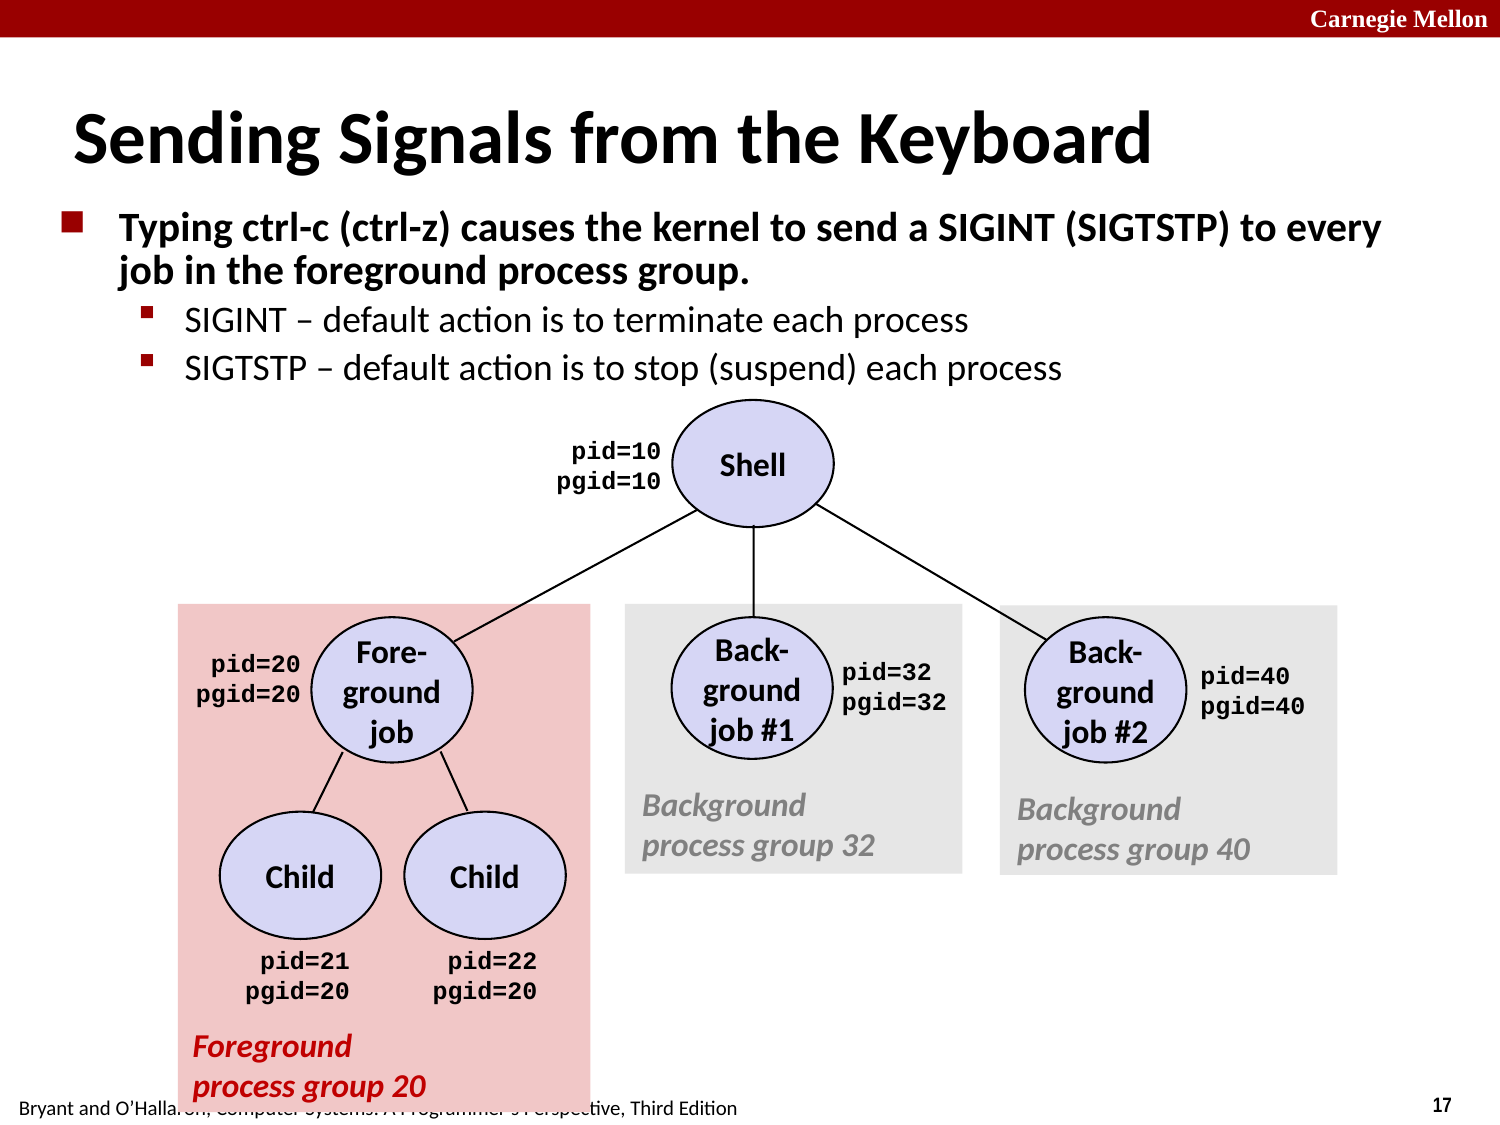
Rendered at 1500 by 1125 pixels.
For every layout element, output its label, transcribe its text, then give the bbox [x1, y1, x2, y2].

text_box Background process group 32 [627, 775, 890, 871]
text_box pid=40 pgid=40 [1185, 652, 1321, 728]
title Sending Signals from the Keyboard [58, 71, 1305, 197]
text_box pid=32 pgid=32 [827, 648, 962, 723]
text_box Child [219, 811, 382, 937]
text_box Shell [677, 399, 834, 528]
text_box Background process group 40 [1002, 779, 1265, 875]
text_box pid=10 pgid=10 [541, 427, 677, 502]
text_box pid=22 pgid=20 [417, 937, 553, 1013]
text_box pid=20 pgid=20 [180, 639, 316, 715]
text_box Child [404, 811, 566, 937]
text_box [999, 605, 1338, 875]
text_box Foreground process group 20 [177, 1017, 468, 1112]
text_box Back- ground job #2 [1024, 617, 1185, 763]
list Typing ctrl-c (ctrl-z) causes the kernel to send a SIGINT (SIGTSTP) to every job in the foreground process group. SIGINT – default action is to terminate each process SIGTSTP – default action is to stop (suspend) each process [47, 199, 1411, 413]
text_box Back- ground job #1 [671, 617, 827, 759]
text_box pid=21 pgid=20 [229, 937, 365, 1013]
text_box [177, 603, 591, 1113]
text_box [624, 603, 963, 874]
text_box Fore- ground job [316, 617, 473, 763]
